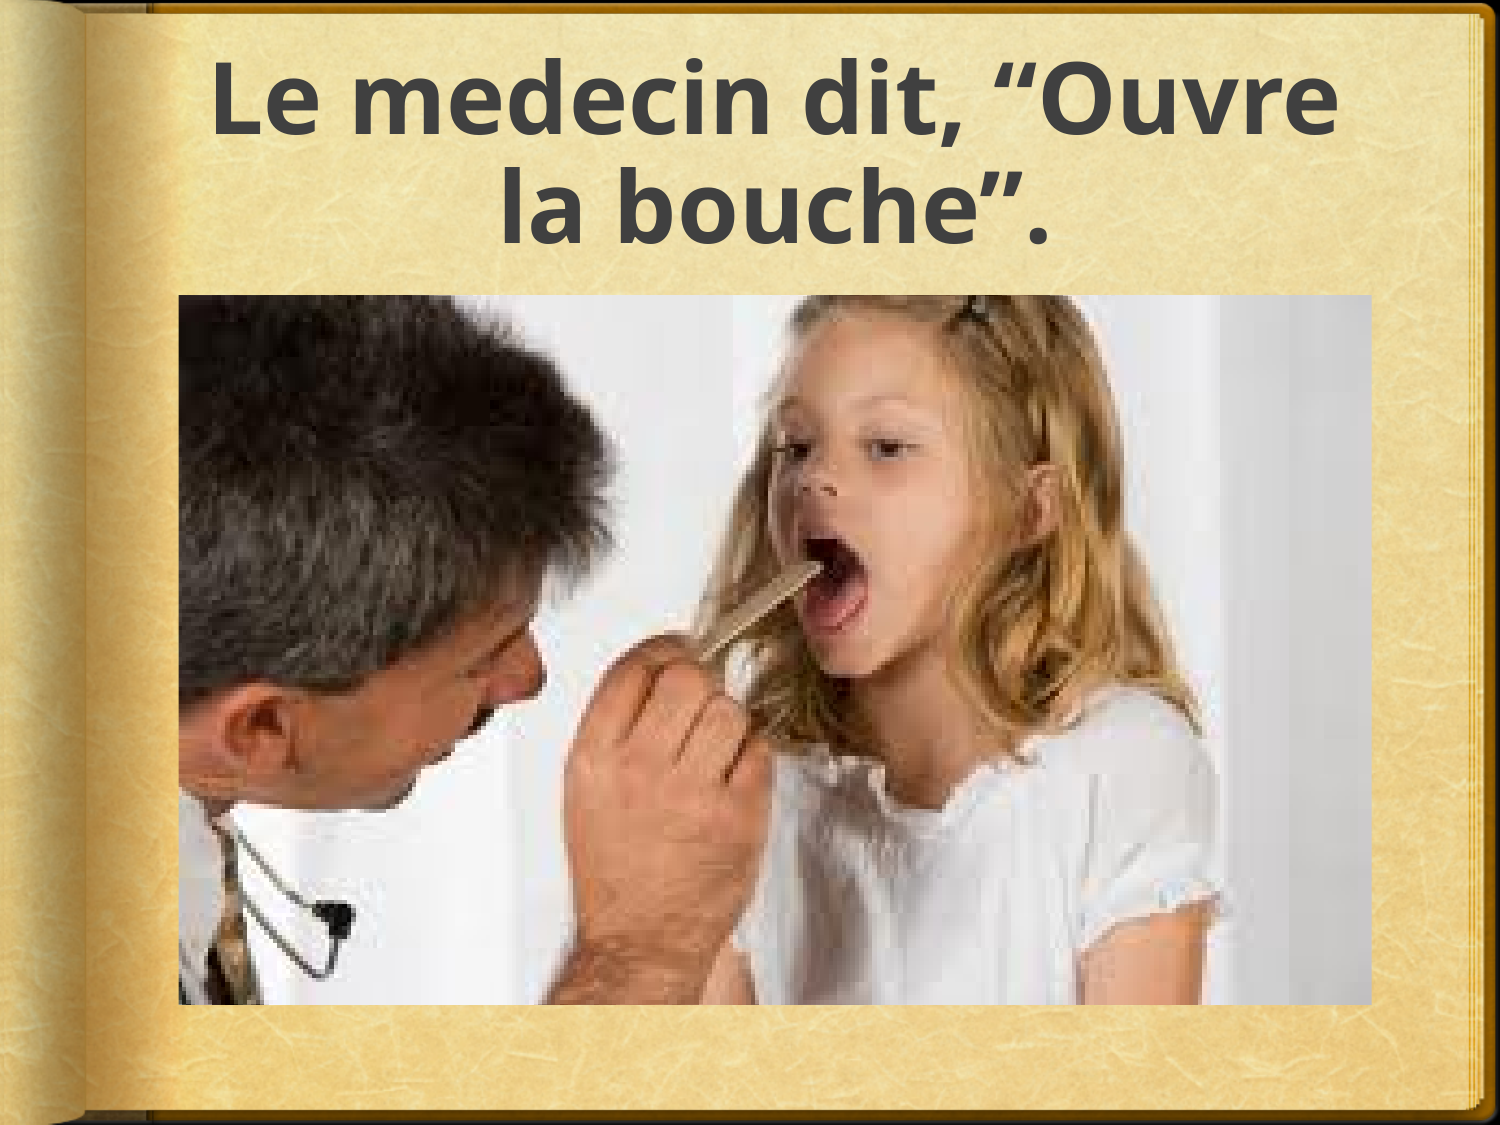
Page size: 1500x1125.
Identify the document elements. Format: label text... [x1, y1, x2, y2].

title Le medecin dit, “Ouvre la bouche”. [178, 45, 1372, 265]
picture [0, 0, 1500, 1125]
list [177, 294, 1373, 1006]
